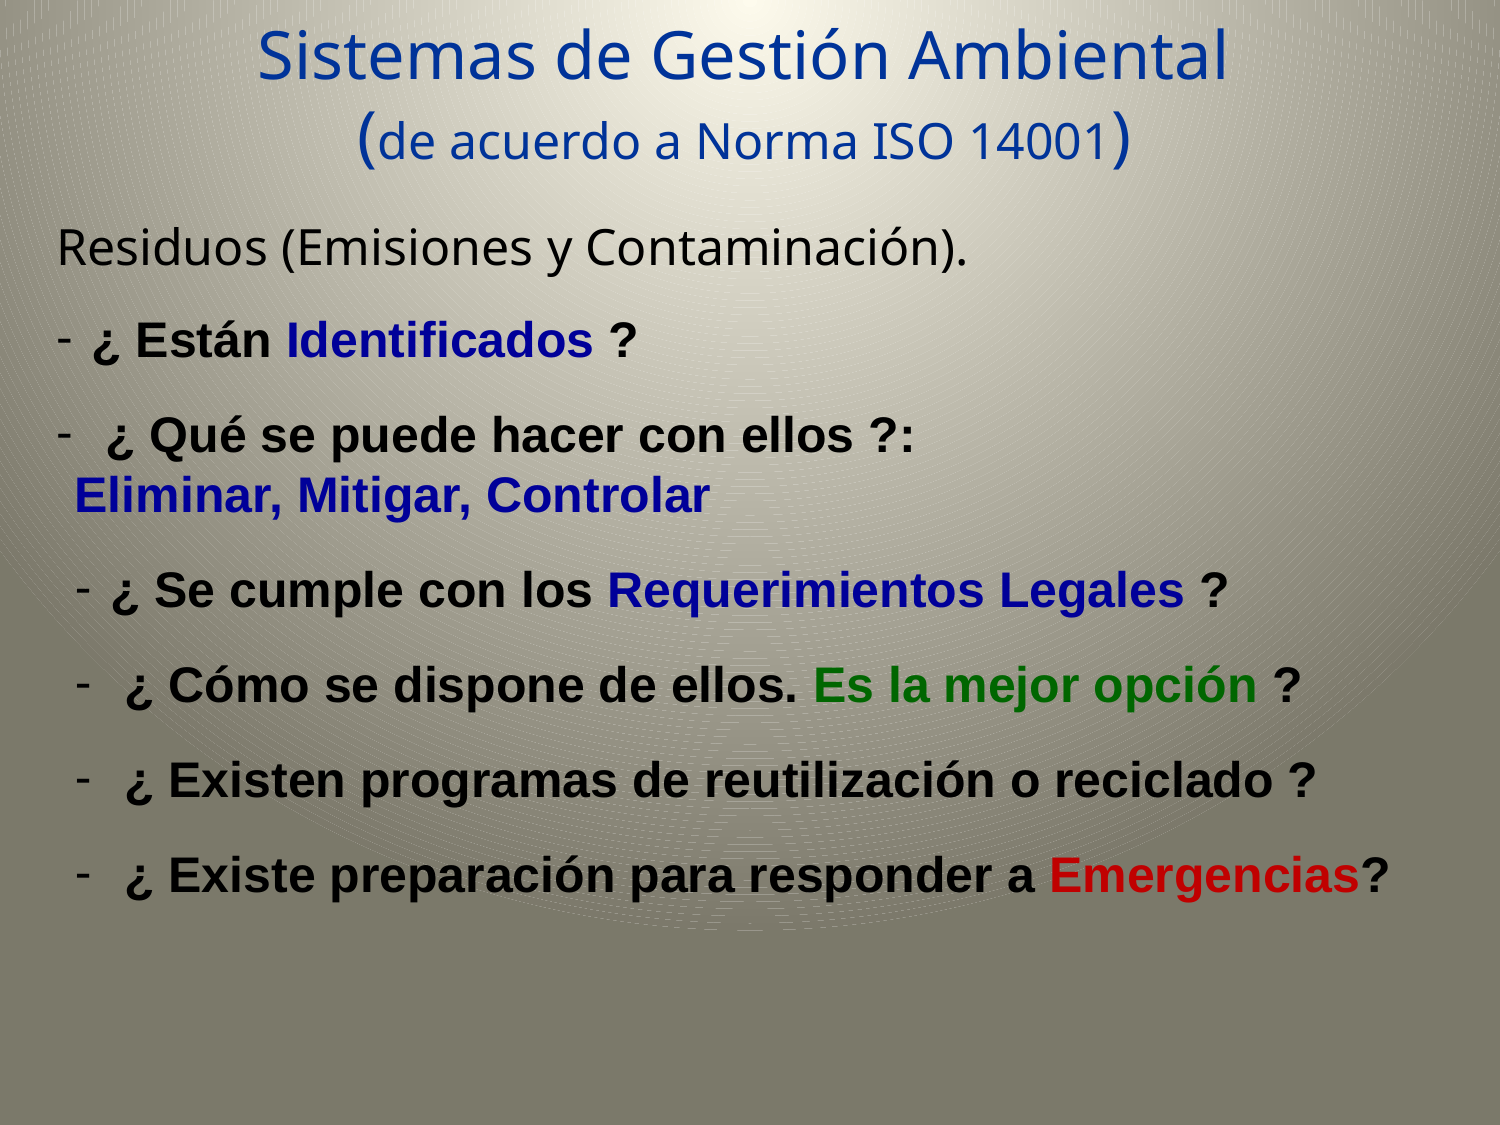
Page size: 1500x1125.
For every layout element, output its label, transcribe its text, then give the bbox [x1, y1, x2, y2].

text_box Residuos (Emisiones y Contaminación). ¿ Están Identificados ? ¿ Qué se puede hacer con ellos ?: Eliminar, Mitigar, Controlar ¿ Se cumple con los Requerimientos Legales ? ¿ Cómo se dispone de ellos. Es la mejor opción ? ¿ Existen programas de reutilización o reciclado ? ¿ Existe preparación para responder a Emergencias? [41, 208, 1471, 976]
title Sistemas de Gestión Ambiental (de acuerdo a Norma ISO 14001) [29, 30, 1460, 156]
